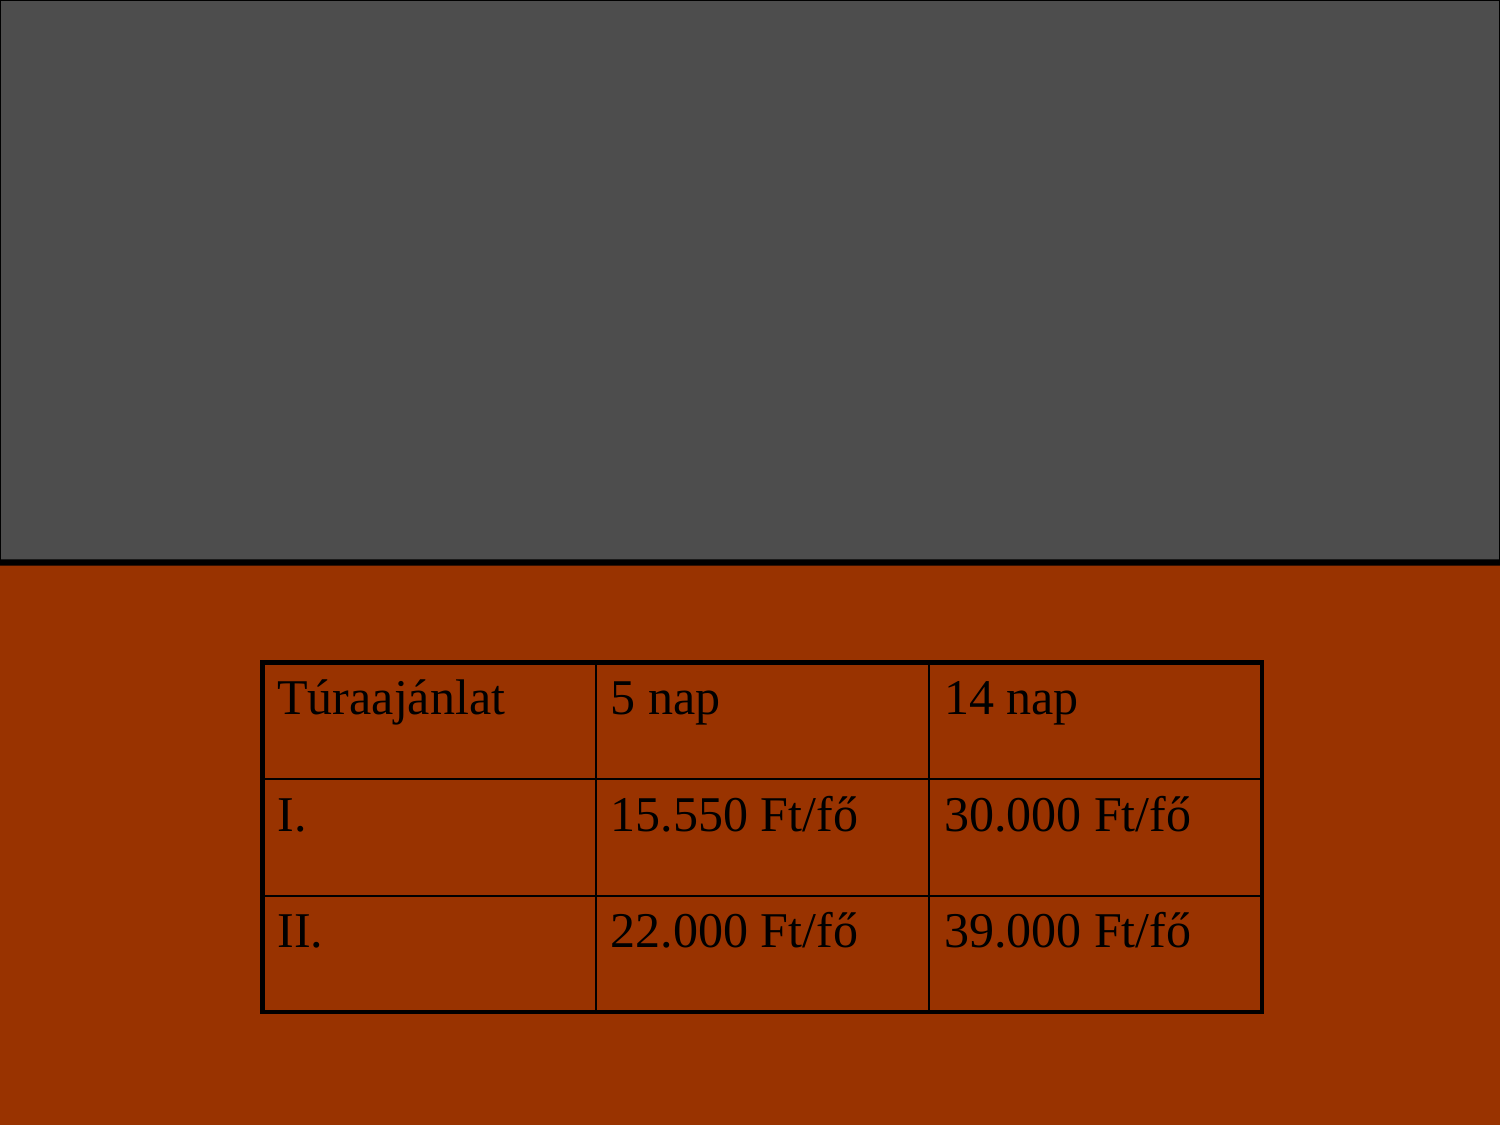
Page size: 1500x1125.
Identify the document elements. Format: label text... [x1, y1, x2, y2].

table_cell 15.550 Ft/fő [597, 780, 928, 895]
table_cell I. [265, 780, 595, 895]
table_header 5 nap [597, 665, 928, 778]
table_cell 30.000 Ft/fő [930, 780, 1260, 895]
table_cell II. [265, 897, 595, 1010]
table_cell 22.000 Ft/fő [597, 897, 928, 1010]
table_header Túraajánlat [265, 665, 595, 778]
table_header 14 nap [930, 665, 1260, 778]
table_cell 39.000 Ft/fő [930, 897, 1260, 1010]
